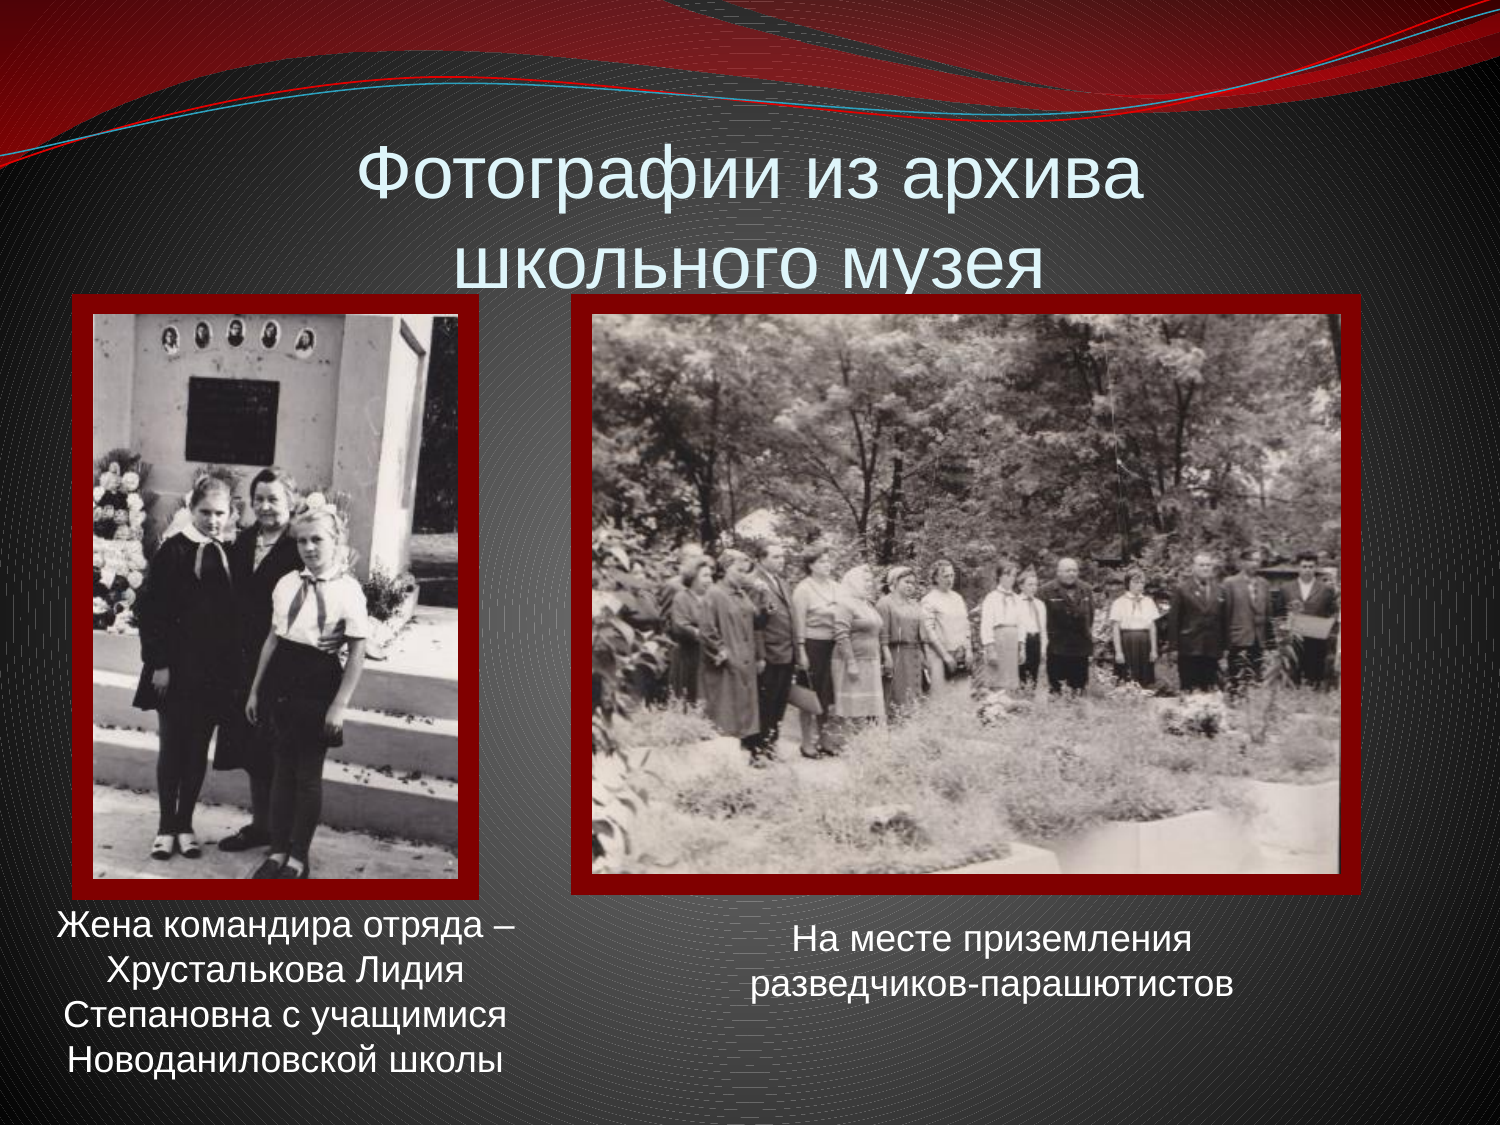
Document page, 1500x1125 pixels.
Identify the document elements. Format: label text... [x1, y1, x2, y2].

text_box Жена командира отряда – Хрусталькова Лидия Степановна с учащимися Новоданиловской школы [10, 892, 561, 1088]
picture [591, 314, 1341, 875]
title Фотографии из архива школьного музея [0, 115, 1500, 304]
picture [92, 314, 459, 880]
text_box На месте приземления разведчиков-парашютистов [691, 906, 1294, 1011]
